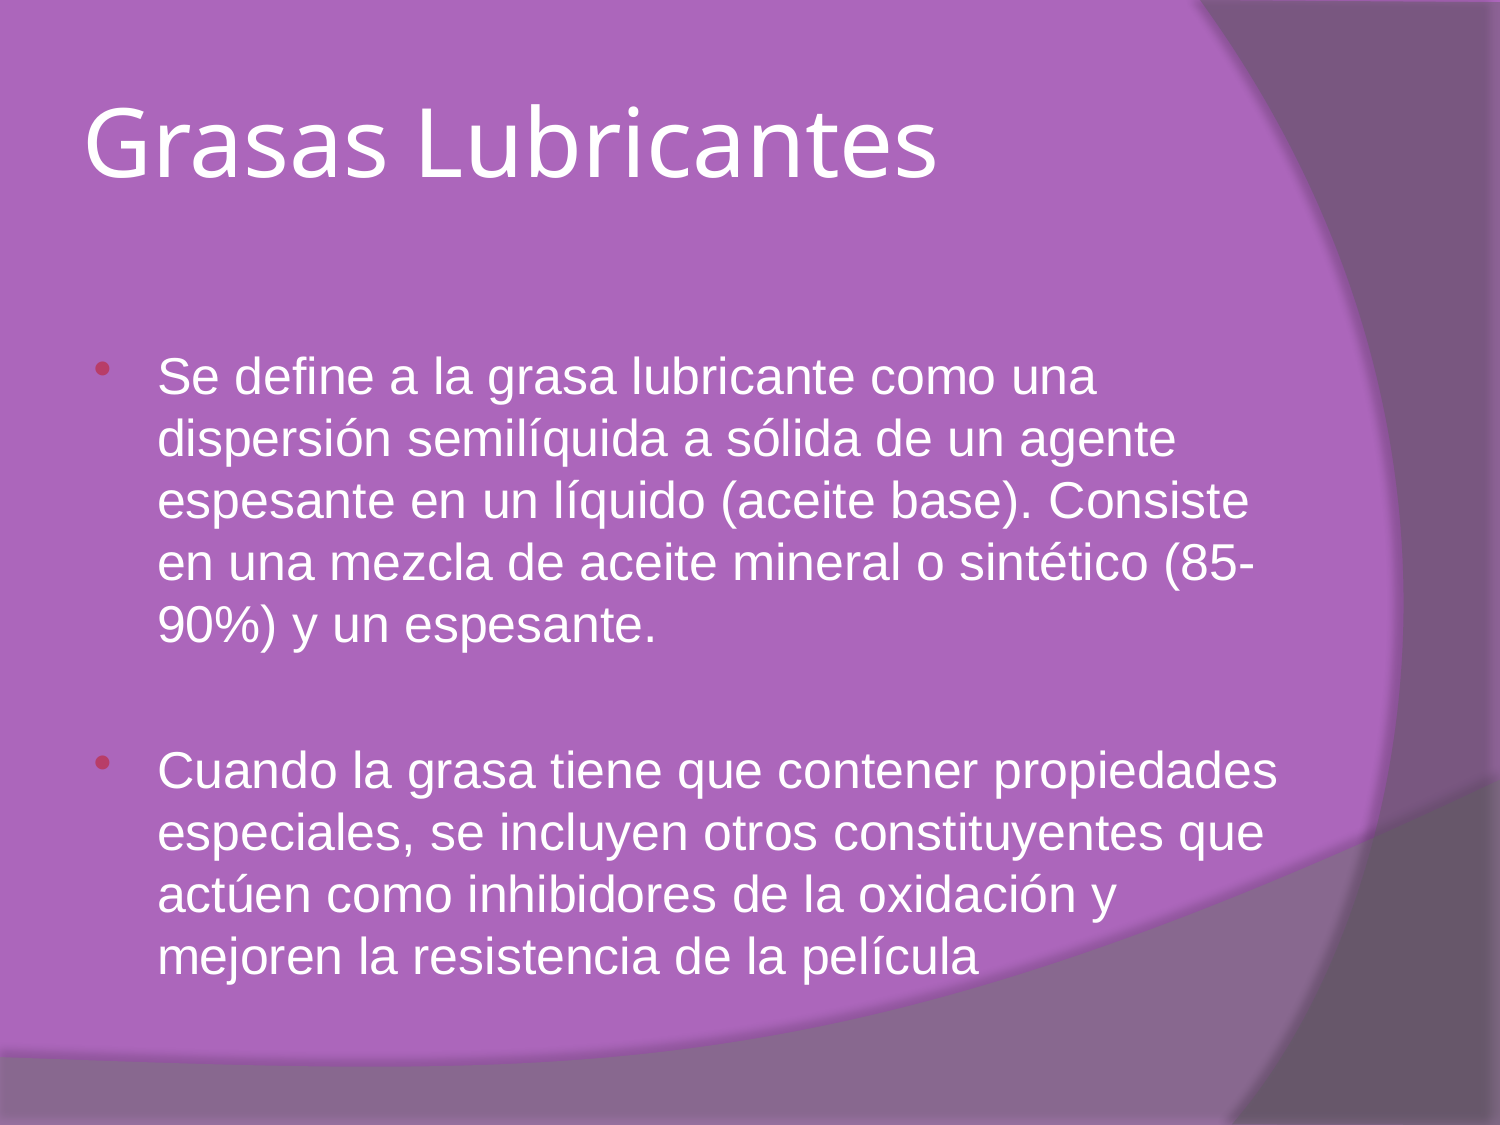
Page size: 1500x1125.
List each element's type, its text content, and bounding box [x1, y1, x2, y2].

list Se define a la grasa lubricante como una dispersión semilíquida a sólida de un agente espesante en un líquido (aceite base). Consiste en una mezcla de aceite mineral o sintético (85-90%) y un espesante. Cuando la grasa tiene que contener propiedades especiales, se incluyen otros constituyentes que actúen como inhibidores de la oxidación y mejoren la resistencia de la película [75, 262, 1300, 1005]
title Grasas Lubricantes [75, 45, 1300, 233]
